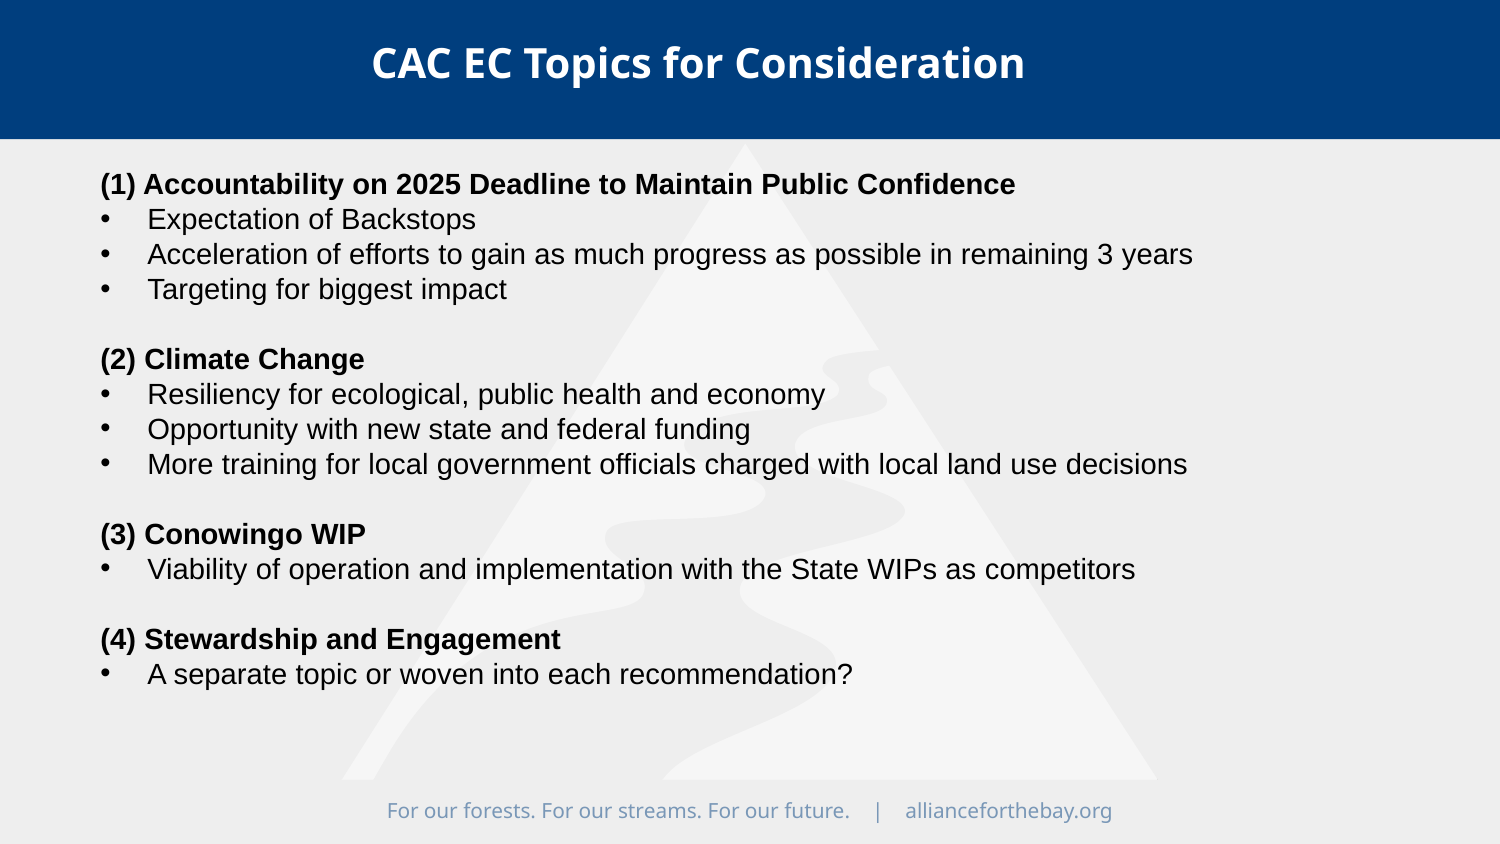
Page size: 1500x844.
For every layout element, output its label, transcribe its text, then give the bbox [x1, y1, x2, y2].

text_box [0, 0, 1500, 140]
text_box CAC EC Topics for Consideration [92, 29, 1305, 95]
text_box (1) Accountability on 2025 Deadline to Maintain Public Confidence Expectation of Backstops Acceleration of efforts to gain as much progress as possible in remaining 3 years Targeting for biggest impact (2) Climate Change Resiliency for ecological, public health and economy Opportunity with new state and federal funding More training for local government officials charged with local land use decisions (3) Conowingo WIP Viability of operation and implementation with the State WIPs as competitors (4) Stewardship and Engagement A separate topic or woven into each recommendation? [92, 158, 1408, 698]
